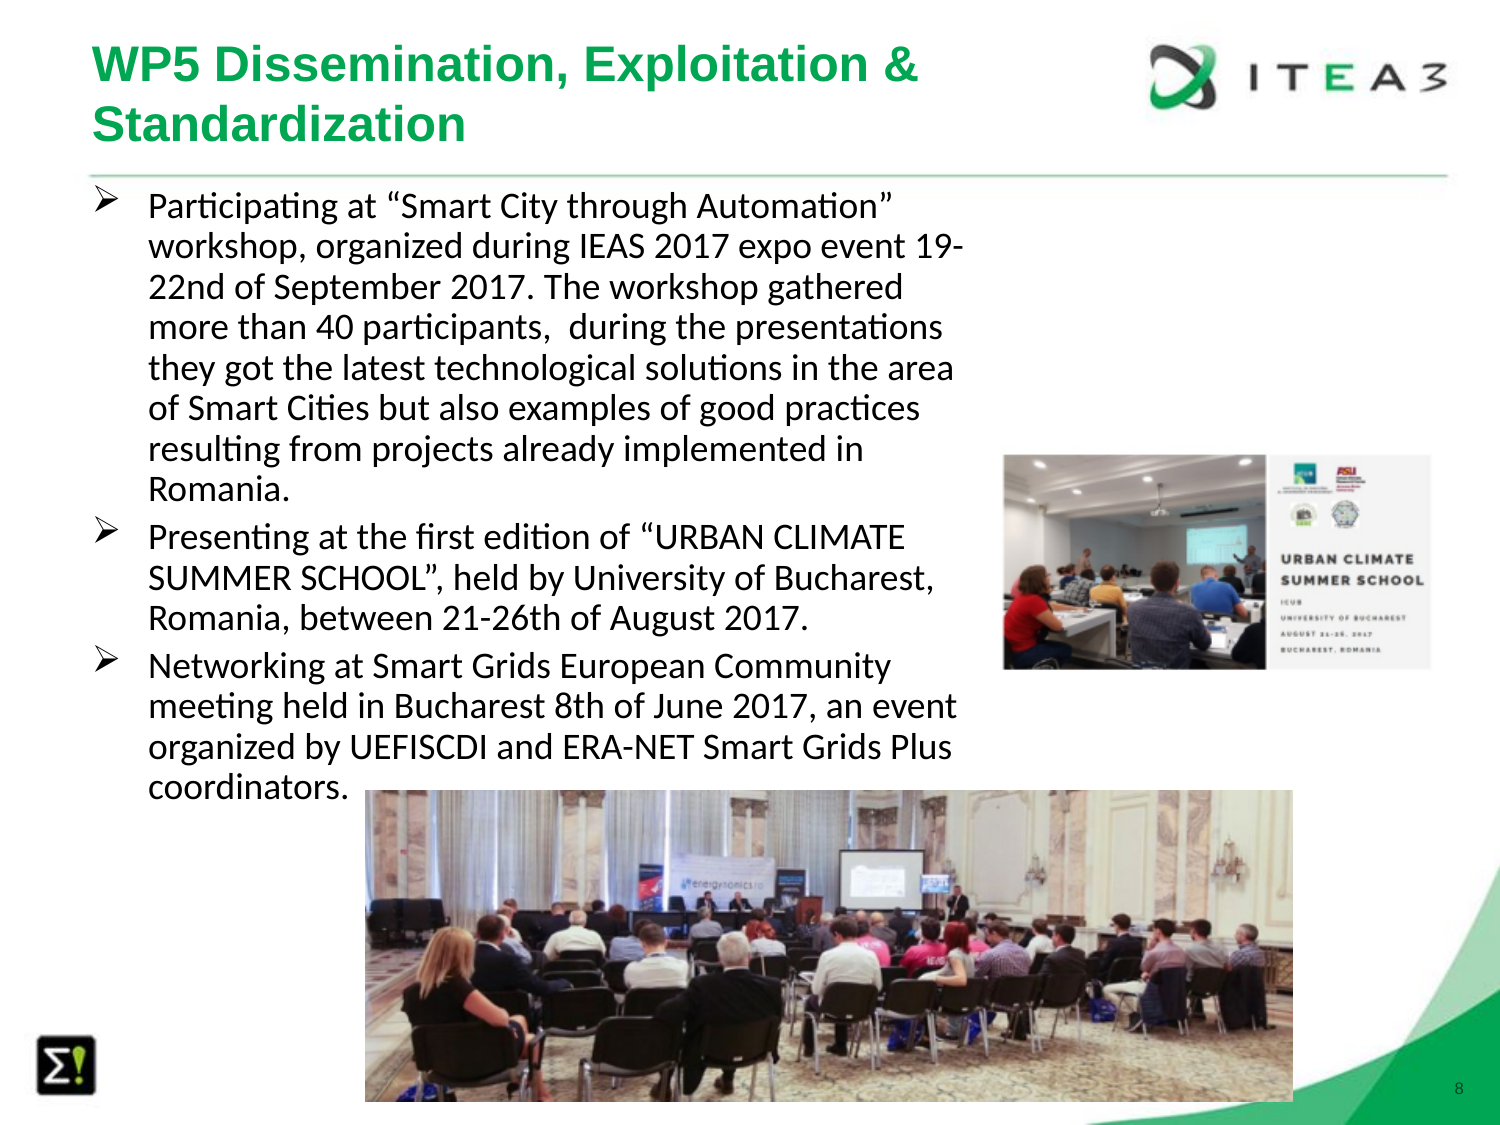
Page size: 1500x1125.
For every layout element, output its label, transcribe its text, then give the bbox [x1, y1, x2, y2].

list Participating at “Smart City through Automation” workshop, organized during IEAS 2017 expo event 19-22nd of September 2017. The workshop gathered more than 40 participants, during the presentations they got the latest technological solutions in the area of Smart Cities but also examples of good practices resulting from projects already implemented in Romania. Presenting at the first edition of “URBAN CLIMATE SUMMER SCHOOL”, held by University of Bucharest, Romania, between 21-26th of August 2017. Networking at Smart Grids European Community meeting held in Bucharest 8th of June 2017, an event organized by UEFISCDI and ERA-NET Smart Grids Plus coordinators. [76, 178, 996, 1102]
title WP5 Dissemination, Exploitation & Standardization [76, 23, 1099, 160]
picture [0, 0, 1500, 1125]
